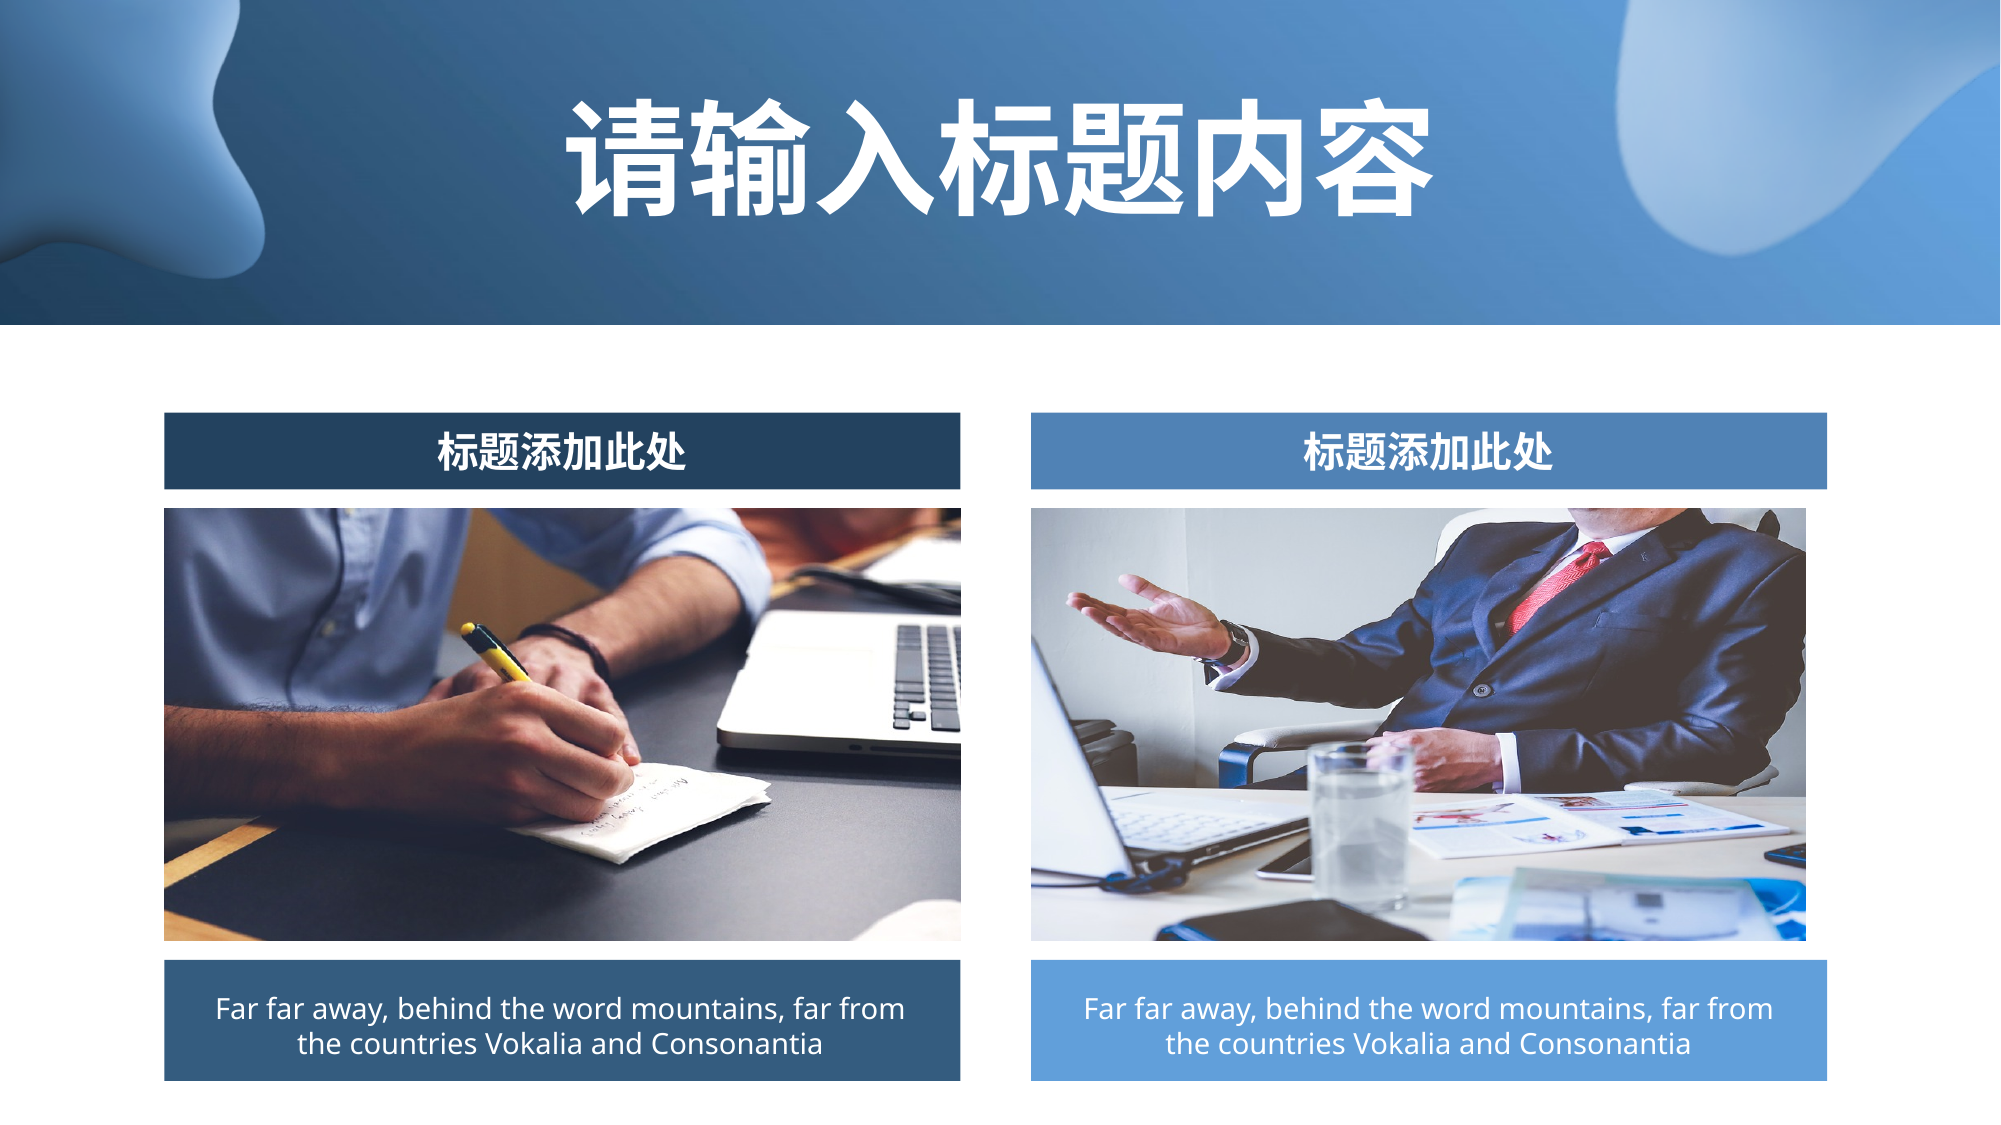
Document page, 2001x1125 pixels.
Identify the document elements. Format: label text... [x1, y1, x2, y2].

picture [1031, 508, 1806, 941]
picture [0, 0, 2001, 325]
picture [164, 508, 961, 941]
text_box 标题添加此处 [286, 418, 839, 483]
text_box [1030, 959, 1828, 1082]
text_box [1030, 412, 1828, 490]
text_box 标题添加此处 [1288, 418, 1570, 483]
text_box Far far away, behind the word mountains, far from the countries Vokalia and Consonantia [1052, 983, 1806, 1068]
text_box Far far away, behind the word mountains, far from the countries Vokalia and Consonantia [178, 983, 943, 1068]
text_box [163, 959, 961, 1082]
text_box [163, 412, 961, 490]
